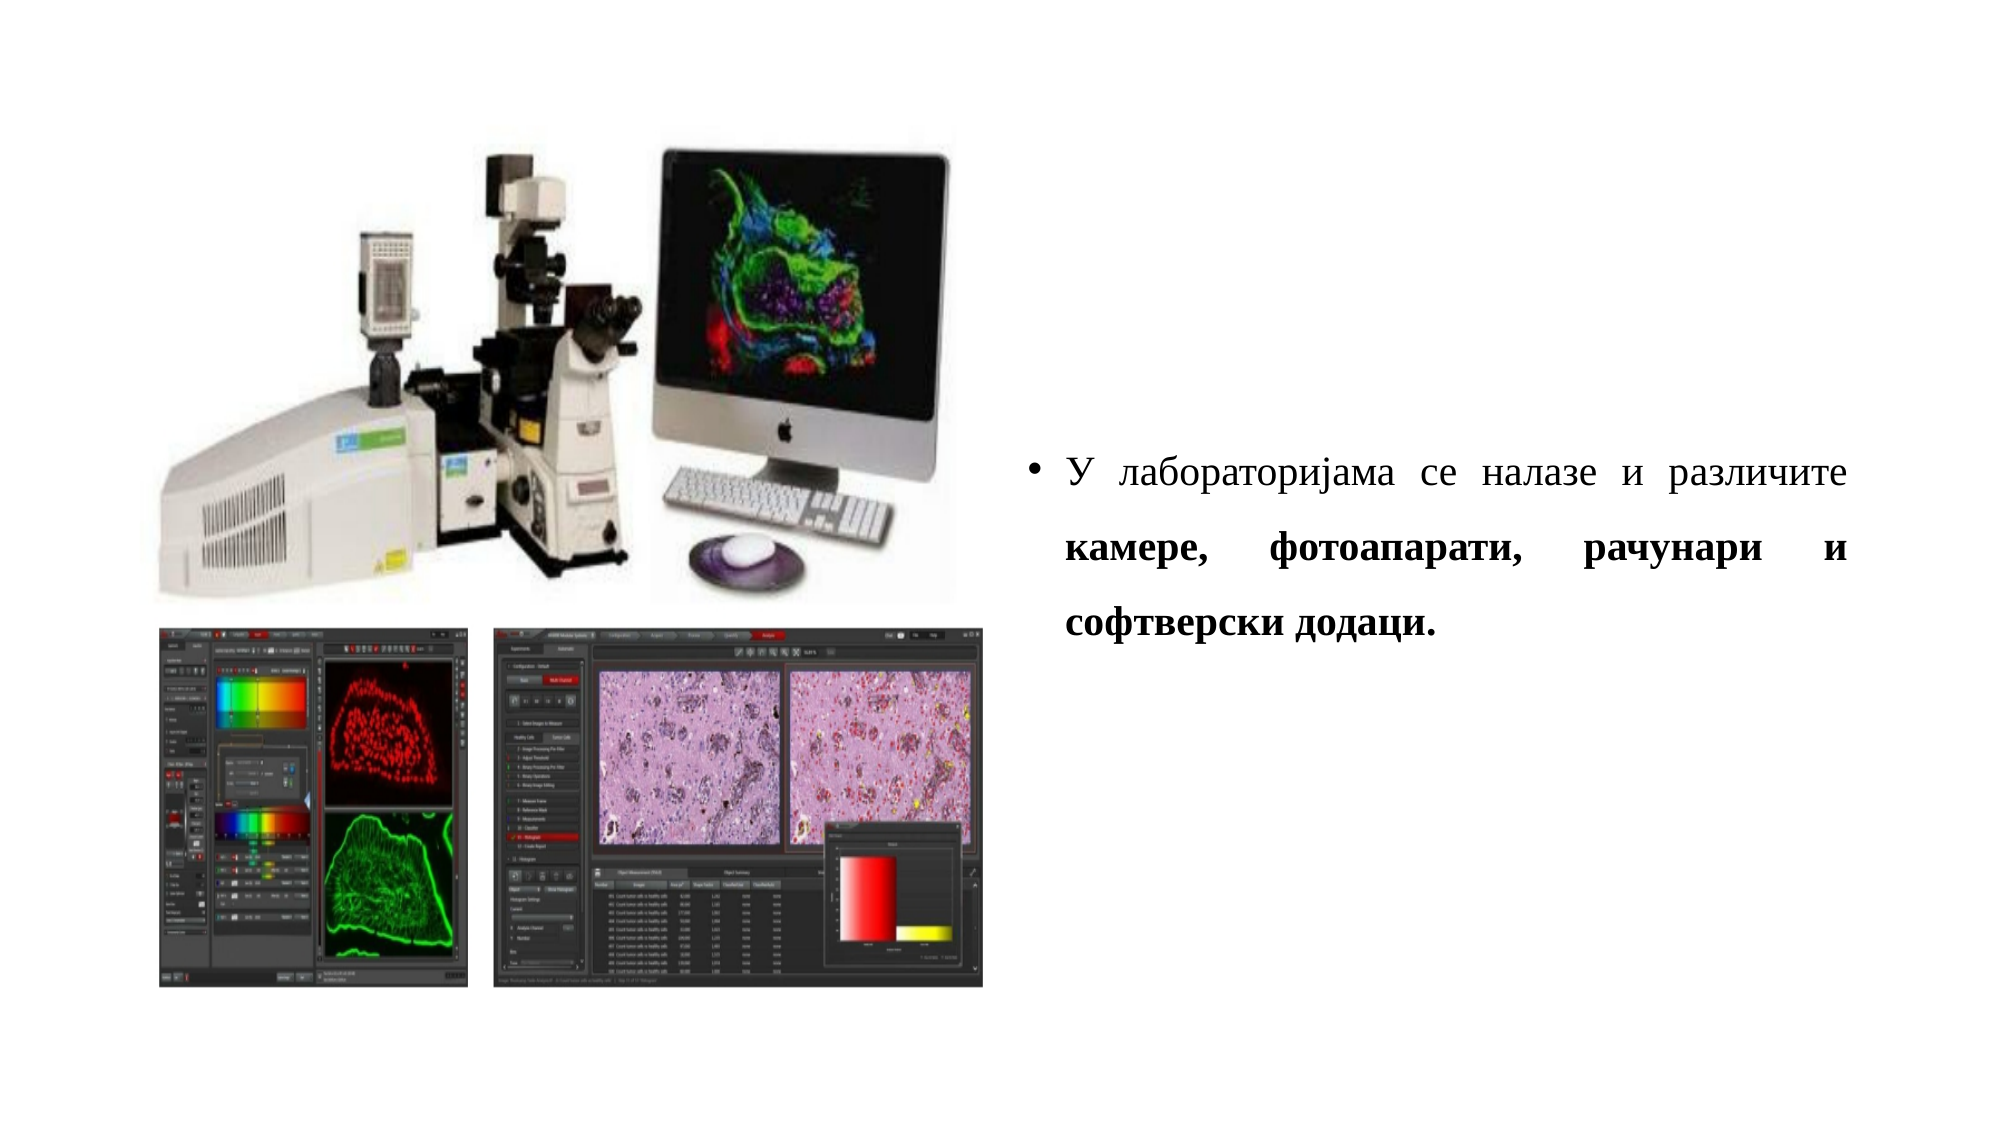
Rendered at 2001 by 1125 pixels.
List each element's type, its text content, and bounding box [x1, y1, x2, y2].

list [137, 123, 984, 991]
list У лабораторијама се налазе и различите камере, фотоапарати, рачунари и софтверски додаци. [1012, 410, 1863, 1016]
